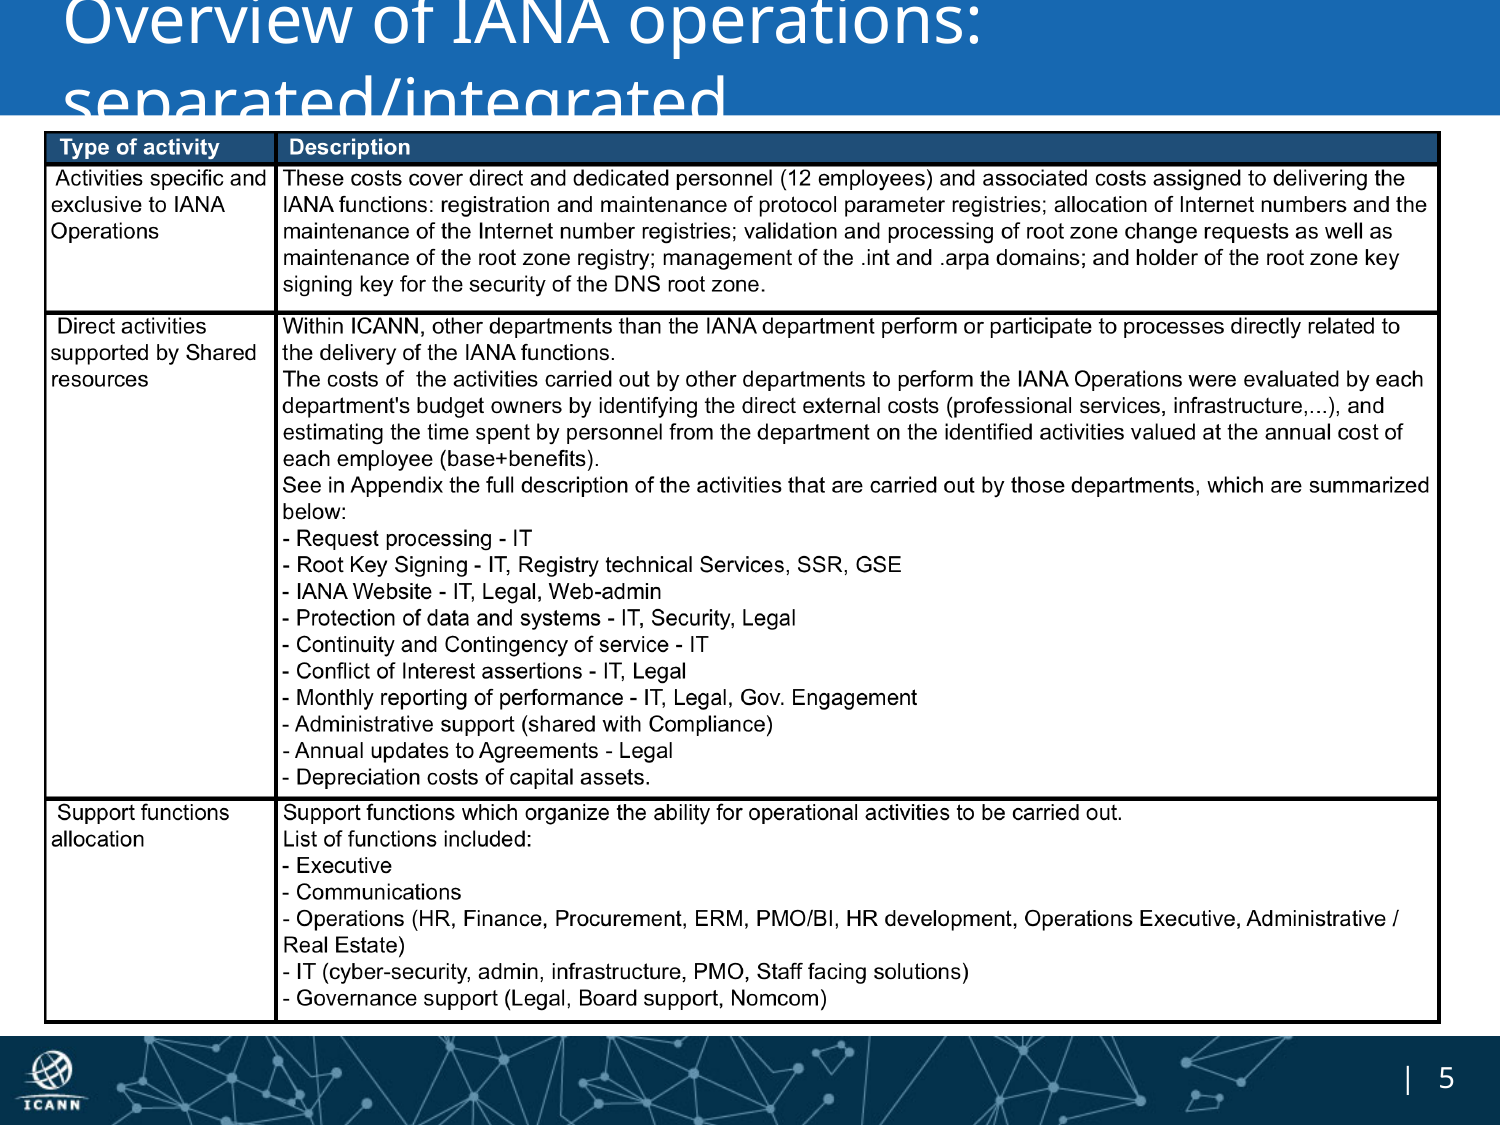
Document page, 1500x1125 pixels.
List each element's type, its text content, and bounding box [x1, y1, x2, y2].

picture [43, 131, 1441, 1024]
title Overview of IANA operations: separated/integrated [0, 0, 1500, 116]
picture [0, 1036, 1500, 1125]
